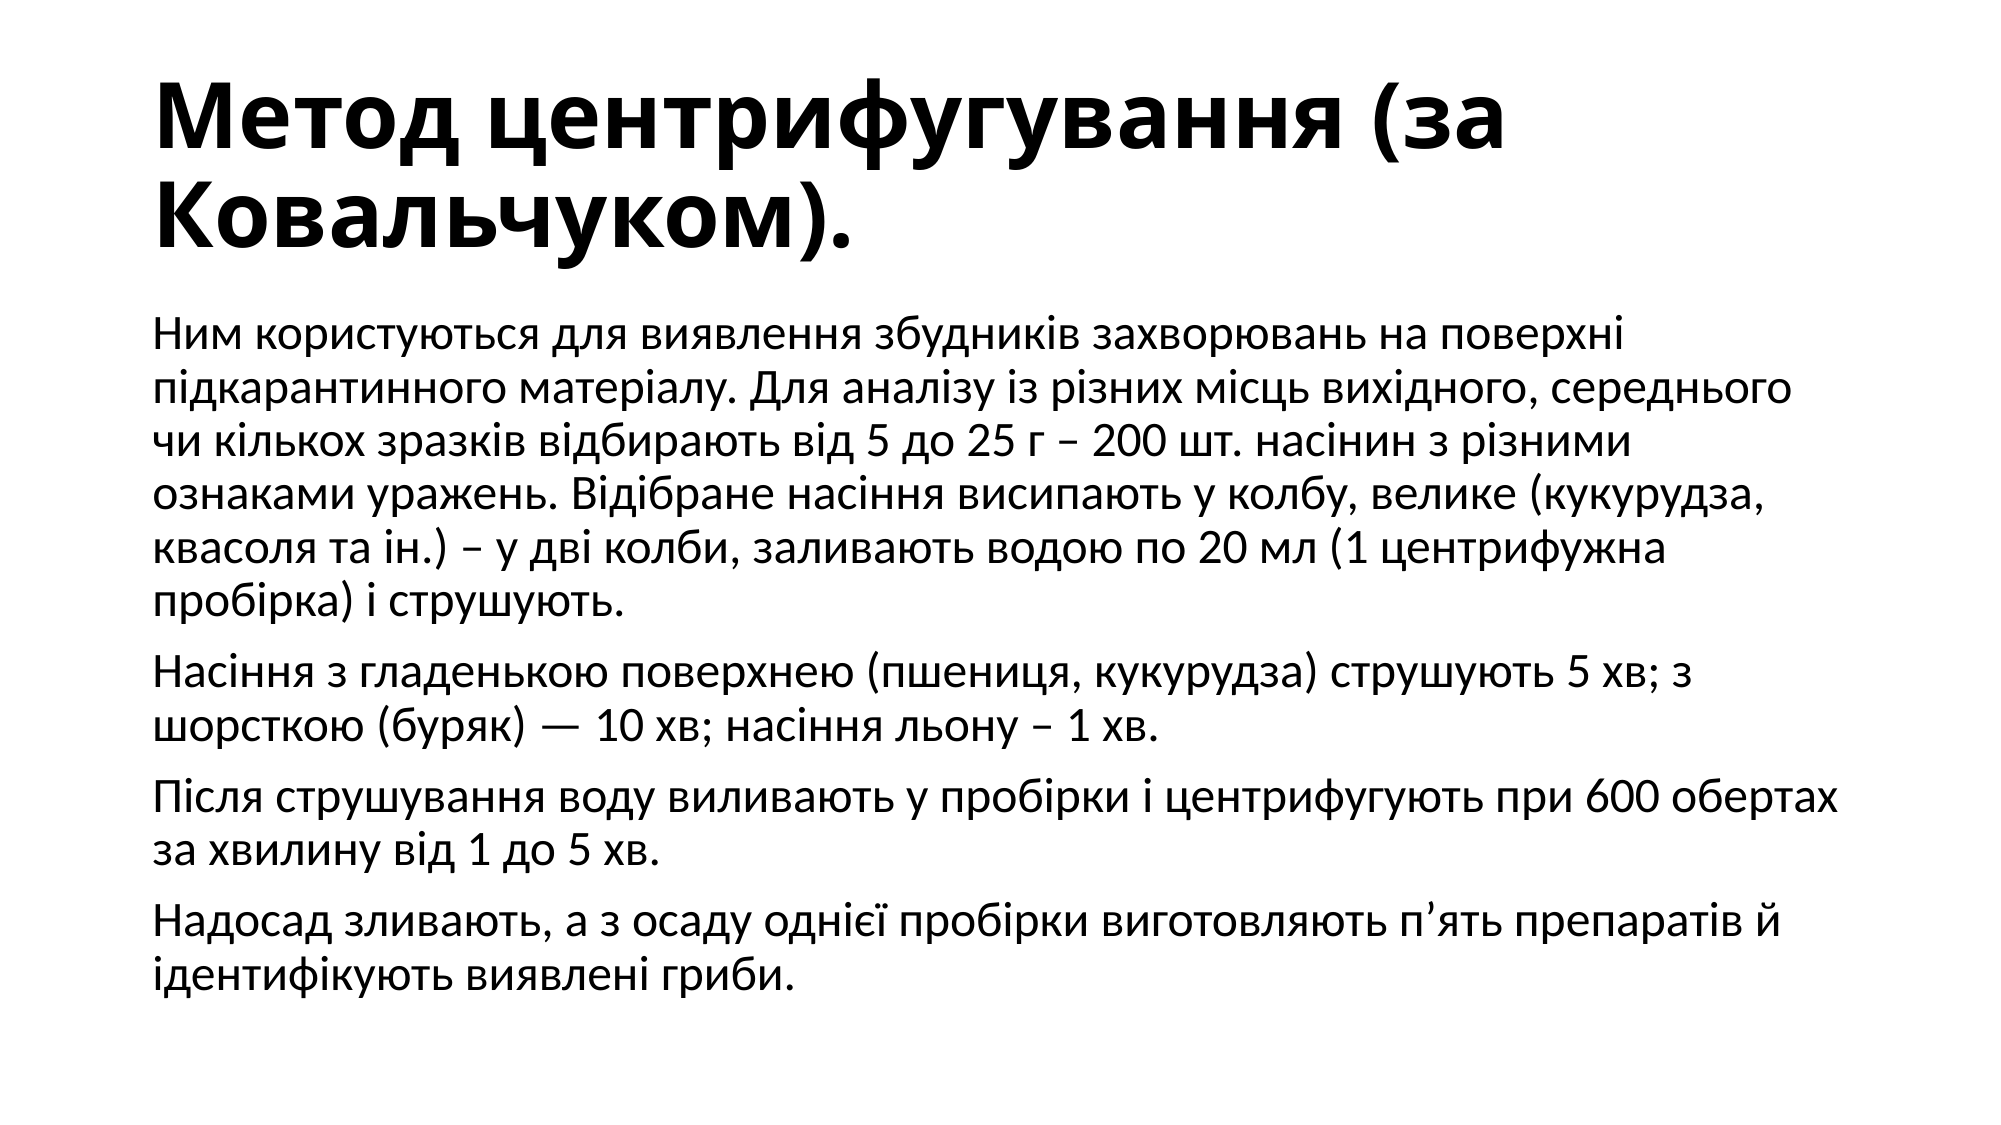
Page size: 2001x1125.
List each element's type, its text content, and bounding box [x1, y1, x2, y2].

title Метод центрифугування (за Ковальчуком). [137, 59, 1863, 278]
list Ним користуються для виявлення збудників захворювань на поверхні підкарантинного матеріалу. Для аналізу із різних місць вихідного, середнього чи кількох зразків відбирають від 5 до 25 г – 200 шт. насінин з різними ознаками уражень. Відібране насіння висипають у колбу, велике (кукурудза, квасоля та ін.) – у дві колби, заливають водою по 20 мл (1 центрифужна пробірка) і струшують. Насіння з гладенькою поверхнею (пшениця, кукурудза) струшують 5 хв; з шорсткою (буряк) — 10 хв; насіння льону – 1 хв. Після струшування воду виливають у пробірки і центрифугують при 600 обертах за хвилину від 1 до 5 хв. Надосад зливають, а з осаду однієї пробірки виготовляють п’ять препаратів й ідентифікують виявлені гриби. [137, 299, 1863, 1014]
